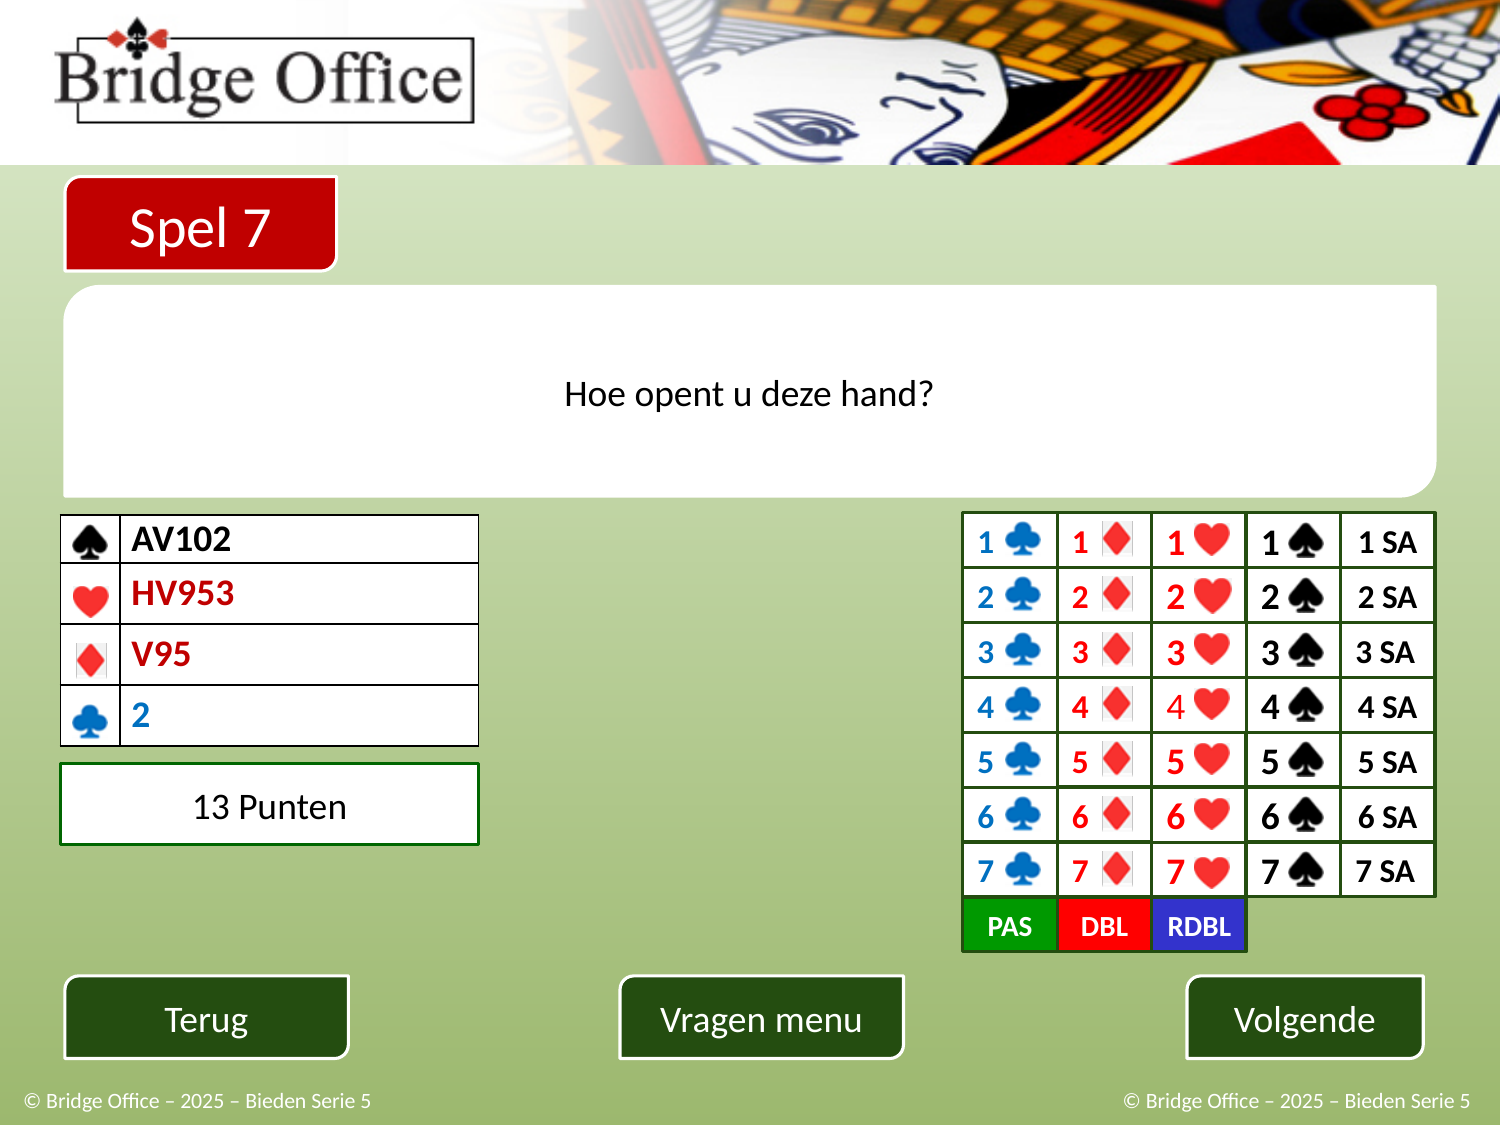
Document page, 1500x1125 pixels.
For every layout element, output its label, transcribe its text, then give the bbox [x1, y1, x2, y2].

picture [73, 643, 109, 679]
text_box 2 [1245, 569, 1339, 621]
table_cell 2 [121, 686, 478, 745]
picture [1288, 521, 1325, 558]
text_box 3 SA [1339, 621, 1437, 676]
text_box 5 SA [1339, 734, 1437, 786]
text_box 1 SA [1342, 511, 1437, 569]
text_box 1 [1245, 511, 1342, 569]
picture [1193, 688, 1230, 721]
table_header [61, 516, 119, 562]
picture [1004, 631, 1041, 668]
text_box 6 [1245, 786, 1339, 841]
picture [1288, 851, 1324, 887]
picture [1099, 686, 1135, 723]
text_box 6 SA [1339, 786, 1437, 844]
text_box Terug [63, 974, 350, 1061]
text_box 3 [1150, 621, 1245, 676]
text_box 5 [1153, 734, 1248, 786]
text_box 2 [1153, 569, 1245, 621]
text_box DBL [1059, 898, 1153, 953]
text_box 1 [1153, 511, 1245, 569]
table_cell [61, 625, 119, 684]
text_box 5 [1059, 734, 1153, 786]
text_box 6 [1056, 786, 1150, 841]
table_cell V95 [121, 625, 478, 684]
picture [1004, 796, 1041, 833]
text_box 5 [1248, 734, 1339, 786]
text_box 13 Punten [59, 762, 480, 846]
picture [1099, 851, 1135, 887]
picture [1288, 631, 1324, 668]
picture [1193, 798, 1230, 830]
picture [1099, 796, 1135, 833]
text_box 6 [961, 786, 1056, 841]
text_box 2 [1056, 569, 1153, 621]
text_box 1 [961, 511, 1059, 569]
text_box 6 [1150, 786, 1245, 841]
picture [1099, 576, 1135, 613]
picture [73, 585, 109, 618]
text_box © Bridge Office – 2025 – Bieden Serie 5 [1107, 1079, 1500, 1121]
picture [1004, 741, 1041, 778]
picture [1193, 523, 1230, 556]
text_box 5 [961, 734, 1059, 786]
text_box 4 [1059, 676, 1150, 734]
text_box Spel 7 [63, 179, 339, 273]
picture [1193, 578, 1232, 614]
text_box 3 [1056, 621, 1150, 676]
text_box RDBL [1153, 898, 1248, 953]
text_box © Bridge Office – 2025 – Bieden Serie 5 [8, 1079, 393, 1121]
text_box 7 [1150, 841, 1245, 898]
picture [1004, 686, 1041, 723]
text_box 7 [961, 841, 1056, 896]
text_box 4 [961, 676, 1059, 734]
table_cell [61, 686, 119, 745]
text_box 2 [961, 569, 1056, 621]
text_box 4 SA [1339, 676, 1437, 734]
picture [72, 703, 108, 740]
picture [1004, 851, 1041, 887]
text_box PAS [961, 896, 1059, 953]
picture [1193, 743, 1230, 776]
picture [1099, 521, 1135, 558]
picture [1099, 631, 1135, 668]
text_box Hoe opent u deze hand? [63, 284, 1437, 498]
picture [1004, 576, 1041, 613]
picture [1193, 857, 1230, 890]
picture [1288, 576, 1324, 613]
table_cell [61, 564, 119, 623]
picture [1004, 521, 1041, 558]
picture [1288, 796, 1324, 832]
text_box Volgende [1185, 974, 1425, 1061]
picture [1288, 741, 1324, 778]
text_box 7 [1056, 841, 1150, 898]
table_header AV102 [121, 516, 478, 562]
picture [1288, 686, 1324, 723]
picture [0, 0, 1500, 166]
text_box 1 [1059, 511, 1153, 569]
picture [1099, 741, 1135, 778]
text_box Vragen menu [618, 974, 906, 1061]
text_box 7 [1245, 841, 1339, 898]
text_box 7 SA [1339, 844, 1437, 898]
table_cell HV953 [121, 564, 478, 623]
text_box 3 [961, 621, 1056, 676]
text_box 4 [1245, 676, 1339, 734]
text_box PAS [69, 747, 110, 751]
text_box 4 [1150, 676, 1245, 734]
picture [72, 524, 108, 561]
text_box 3 [1245, 621, 1339, 676]
text_box 2 SA [1339, 569, 1437, 621]
picture [1194, 633, 1230, 666]
